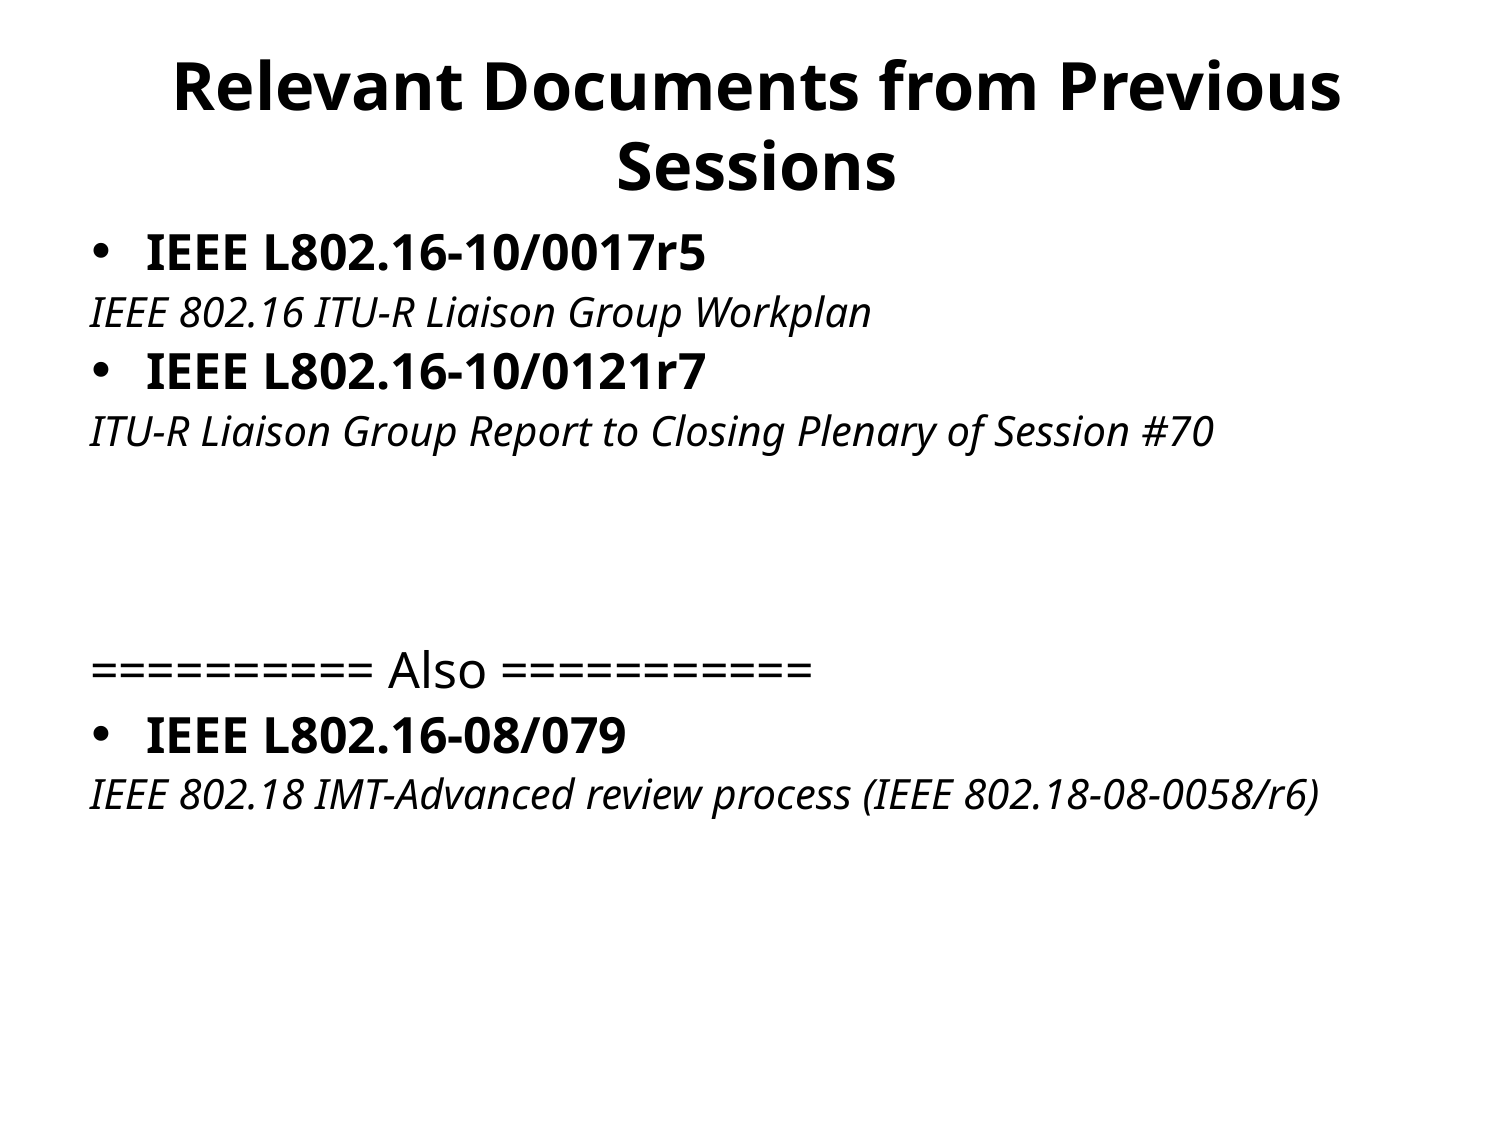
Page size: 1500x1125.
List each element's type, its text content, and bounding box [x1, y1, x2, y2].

title Relevant Documents from Previous Sessions [75, 36, 1425, 152]
list IEEE L802.16-10/0017r5 IEEE 802.16 ITU-R Liaison Group Workplan IEEE L802.16-10/0121r7 ITU-R Liaison Group Report to Closing Plenary of Session #70 ========== Also =========== IEEE L802.16-08/079 IEEE 802.18 IMT-Advanced review process (IEEE 802.18-08-0058/r6) [75, 224, 1425, 1088]
